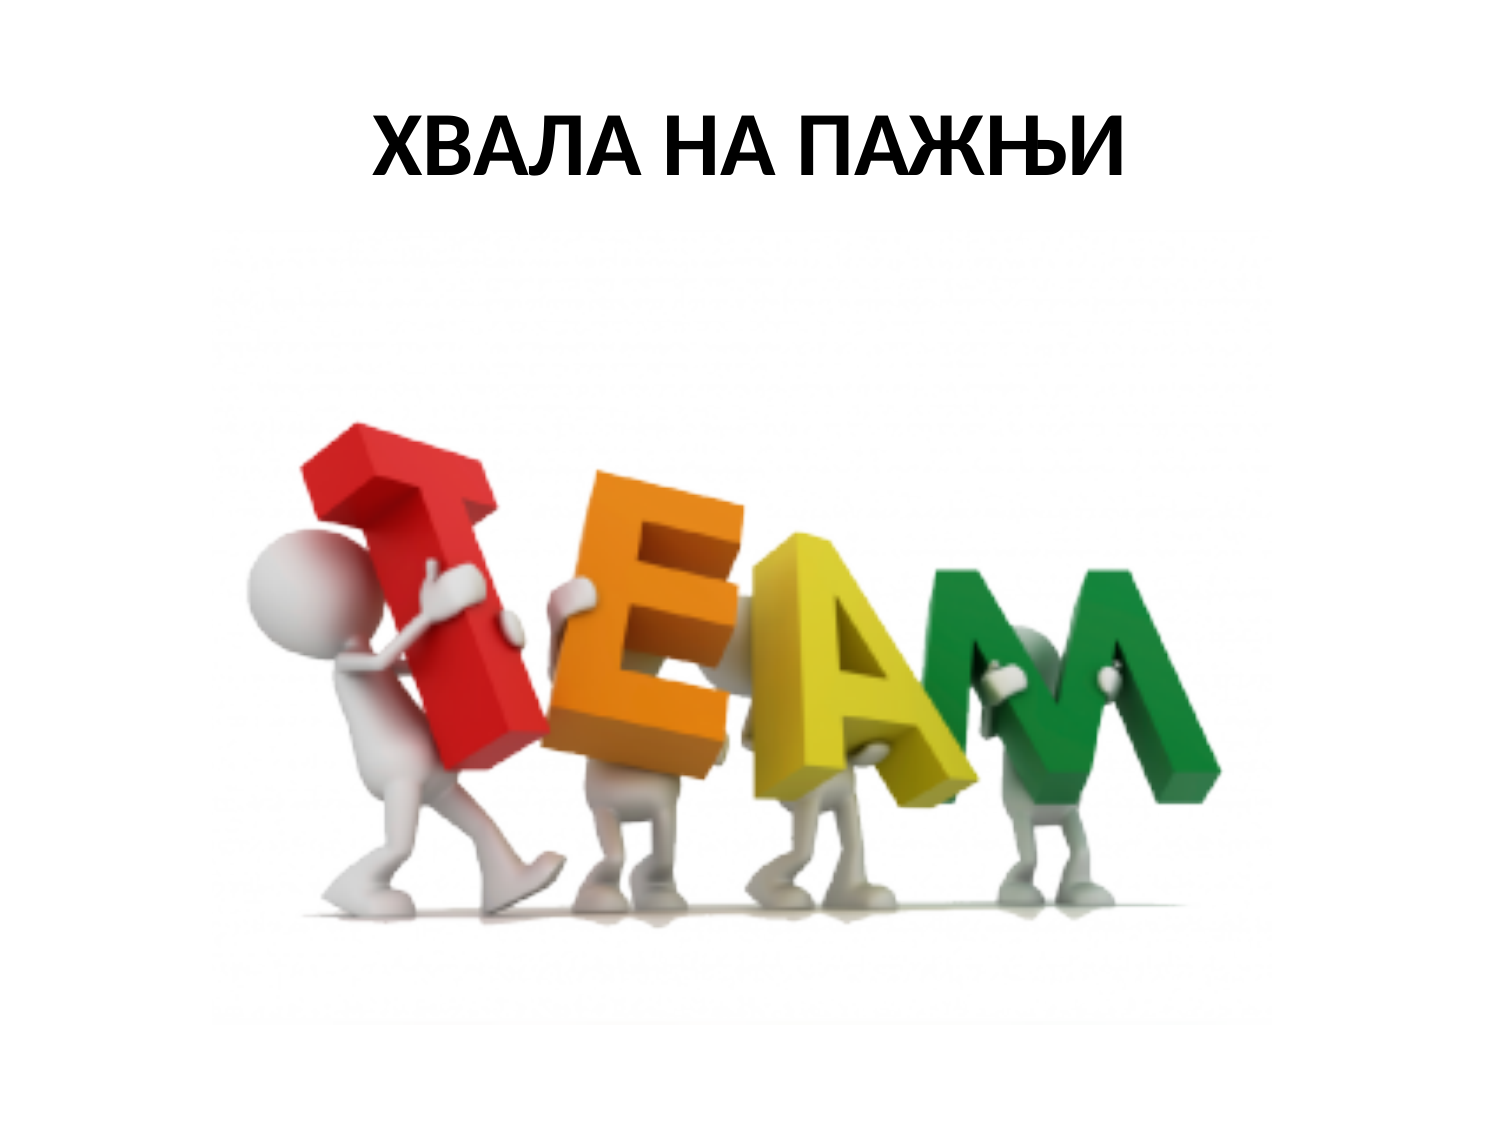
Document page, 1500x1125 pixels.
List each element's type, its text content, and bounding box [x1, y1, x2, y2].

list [212, 230, 1272, 1026]
title ХВАЛА НА ПАЖЊИ [75, 45, 1425, 233]
